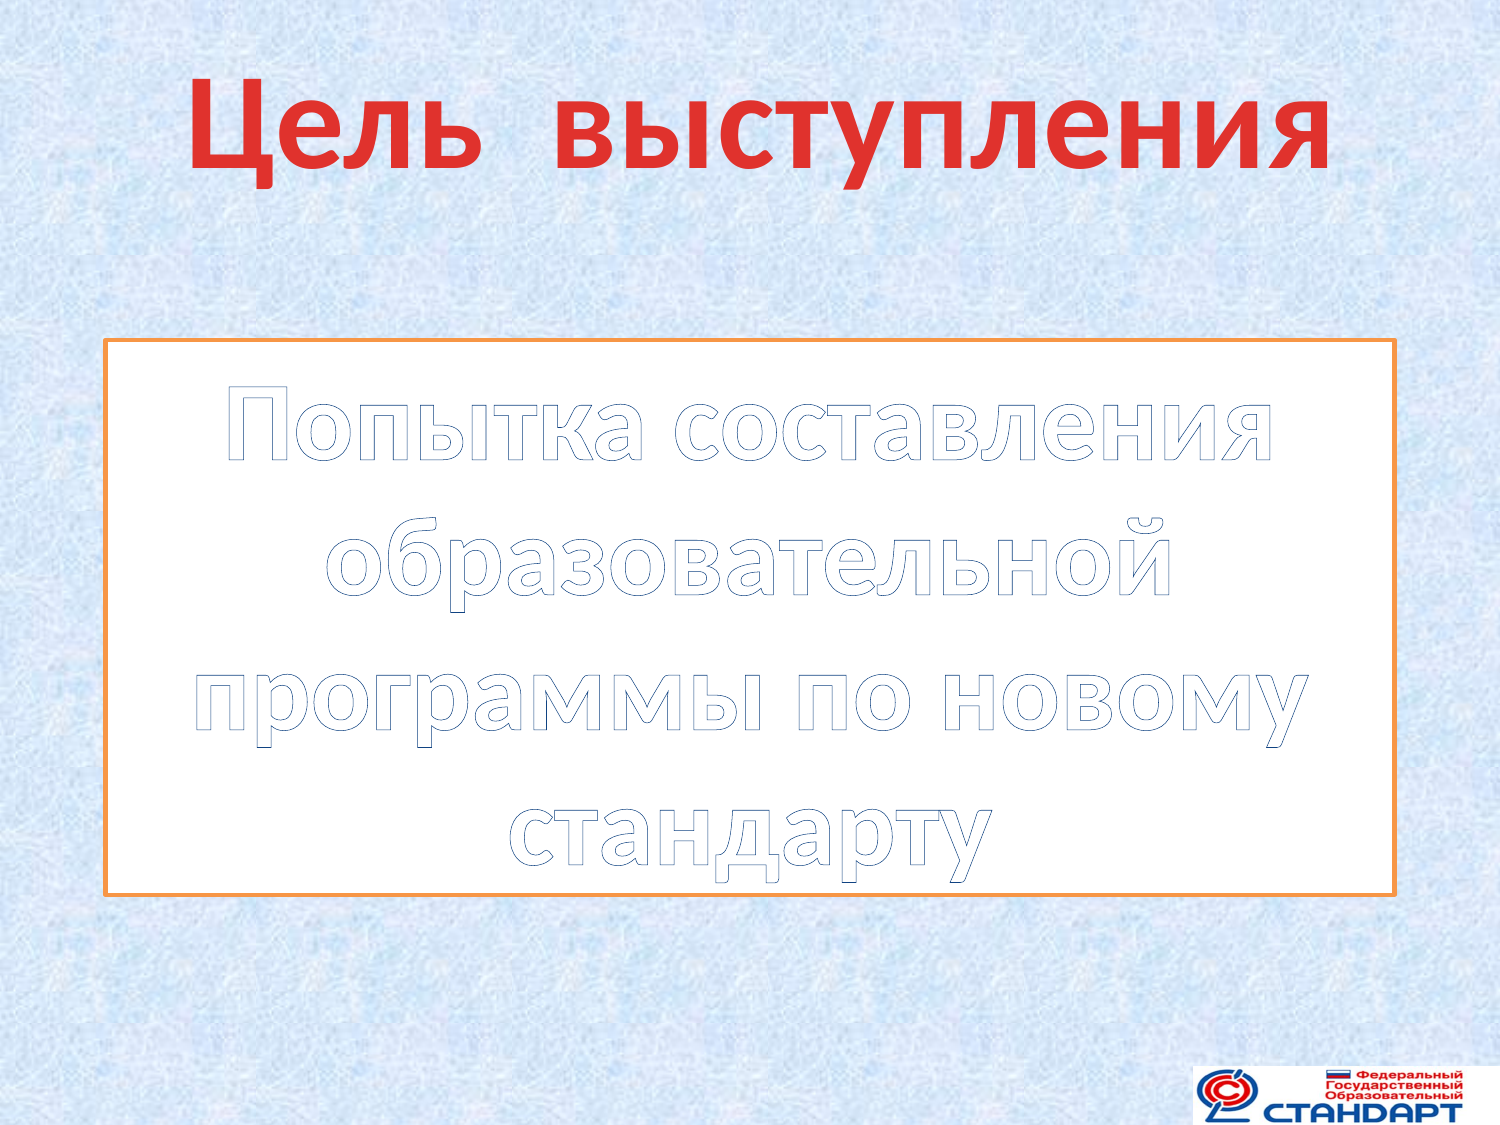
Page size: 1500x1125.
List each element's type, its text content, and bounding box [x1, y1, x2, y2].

picture [0, 0, 1500, 1125]
text_box Цель выступления [170, 23, 1354, 204]
text_box Попытка составления образовательной программы по новому стандарту [103, 338, 1397, 897]
